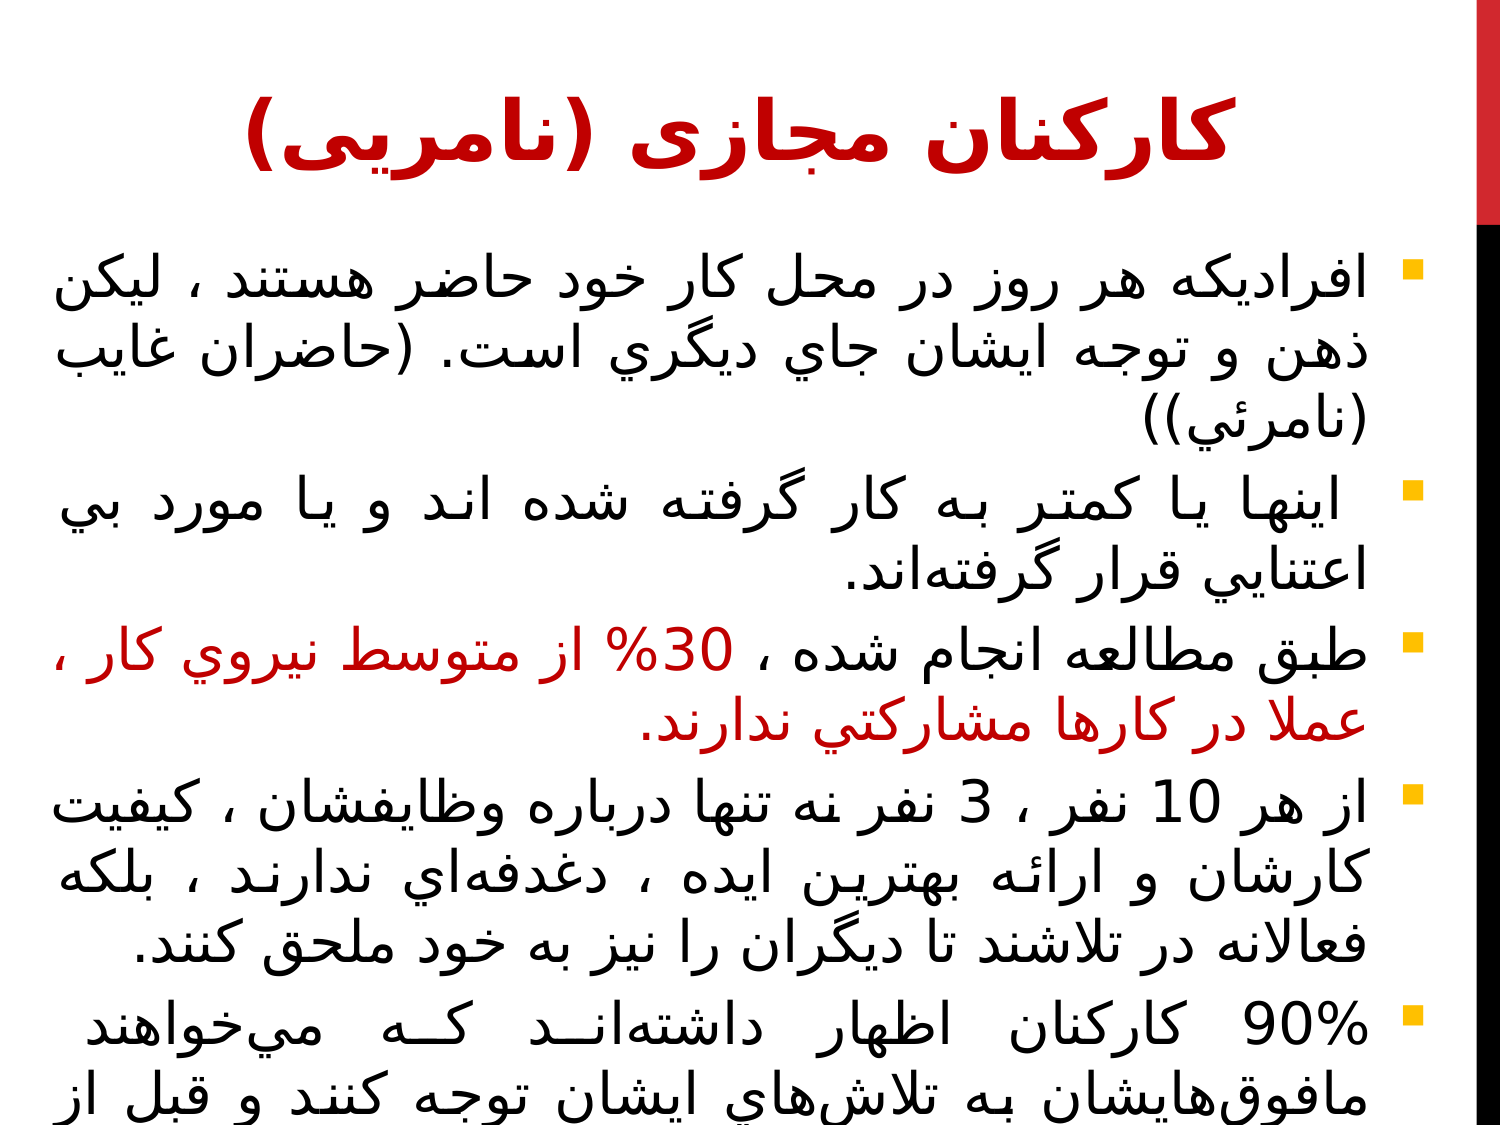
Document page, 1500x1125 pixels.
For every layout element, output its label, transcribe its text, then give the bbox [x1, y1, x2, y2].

text_box افراديكه هر روز در محل كار خود حاضر هستند ، ليكن ذهن و توجه ايشان جاي ديگري است. (حاضران غايب (نامرئي)) اينها يا كمتر به كار گرفته شده اند و يا مورد بي اعتنايي قرار گرفته‌اند. طبق مطالعه انجام شده ، 30% از متوسط نيروي كار ، عملا در كارها مشاركتي ندارند. از هر 10 نفر ، 3 نفر نه تنها درباره وظايفشان ، كيفيت كارشان و ارائه بهترين ايده ، دغدفه‌اي ندارند ، بلكه فعالانه در تلاشند تا ديگران را نيز به خود ملحق كنند. 90% كاركنان اظهار داشته‌اند كه مي‌خواهند مافوق‌هايشان به تلاش‌هاي ايشان توجه كنند و قبل از اينكه نسبت به سازمانشان احساس تعهد كنند، قدرشناسي از ايشان و پاداششان را بهبود دهند. [35, 231, 1442, 1071]
text_box کارکنان مجازی (نامریی) [64, 90, 1413, 185]
